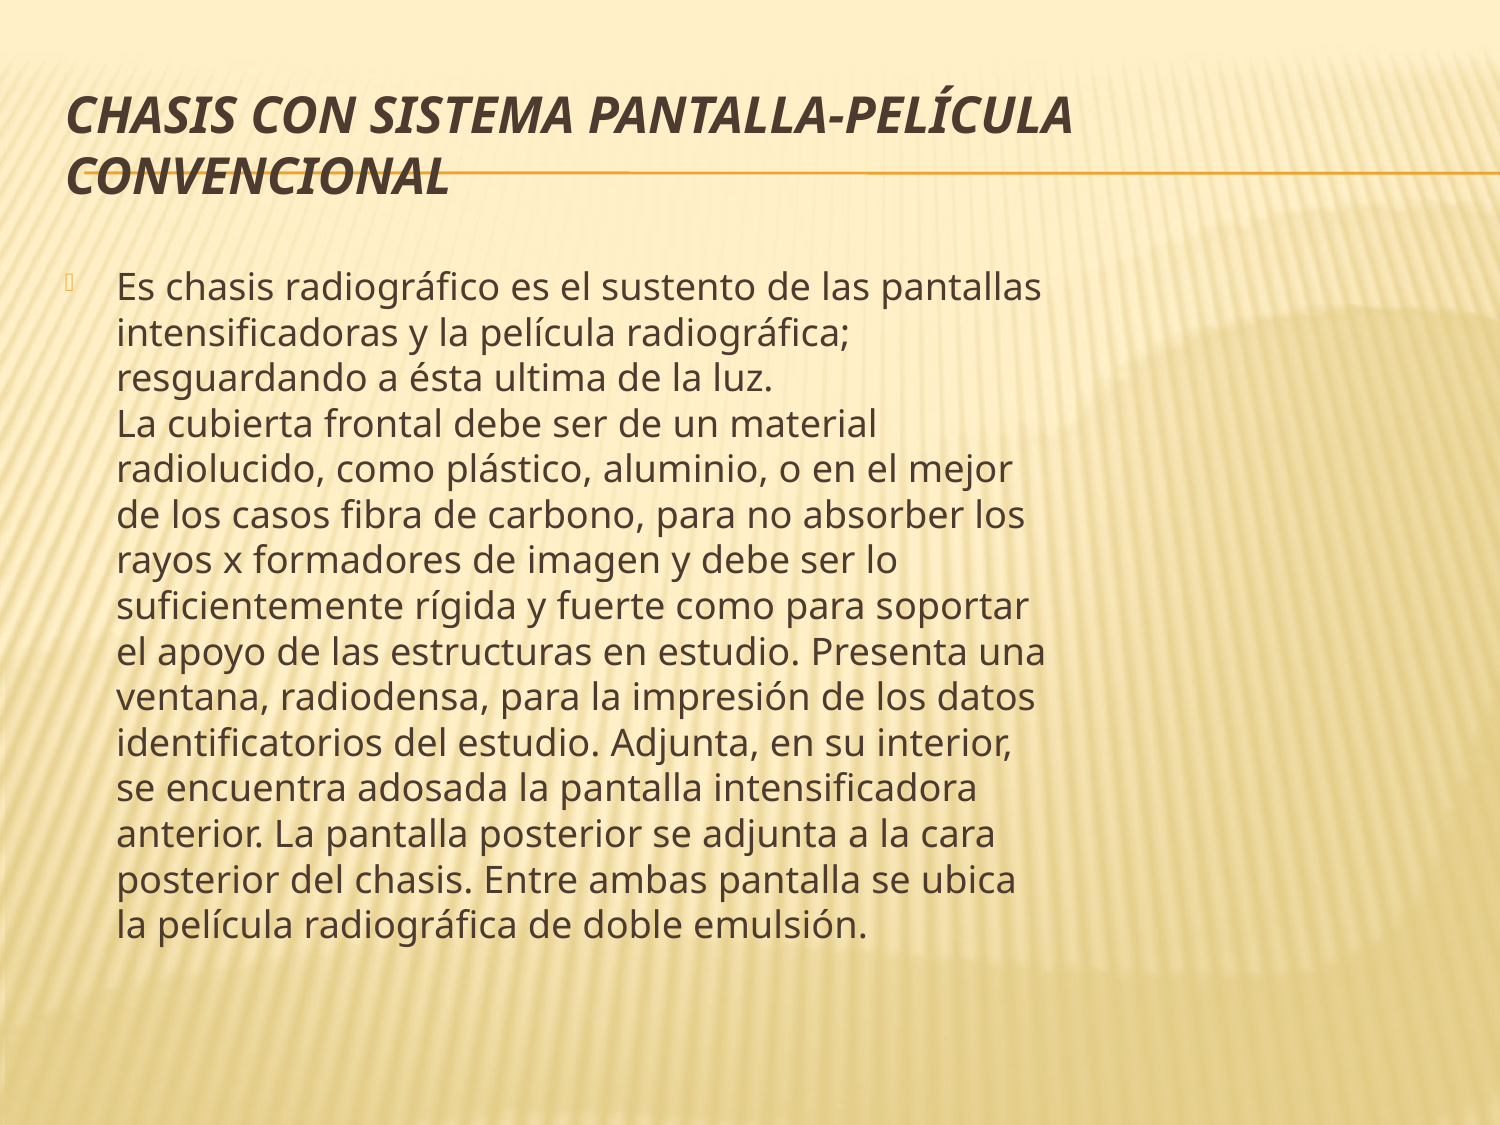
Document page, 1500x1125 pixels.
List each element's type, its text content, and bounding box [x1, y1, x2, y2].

list Es chasis radiográfico es el sustento de las pantallas intensificadoras y la película radiográfica; resguardando a ésta ultima de la luz. La cubierta frontal debe ser de un material radiolucido, como plástico, aluminio, o en el mejor de los casos fibra de carbono, para no absorber los rayos x formadores de imagen y debe ser lo suficientemente rígida y fuerte como para soportar el apoyo de las estructuras en estudio. Presenta una ventana, radiodensa, para la impresión de los datos identificatorios del estudio. Adjunta, en su interior, se encuentra adosada la pantalla intensificadora anterior. La pantalla posterior se adjunta a la cara posterior del chasis. Entre ambas pantalla se ubica la película radiográfica de doble emulsión. [50, 254, 1067, 998]
title Chasis con sistema pantalla-película convencional [50, 75, 1475, 213]
